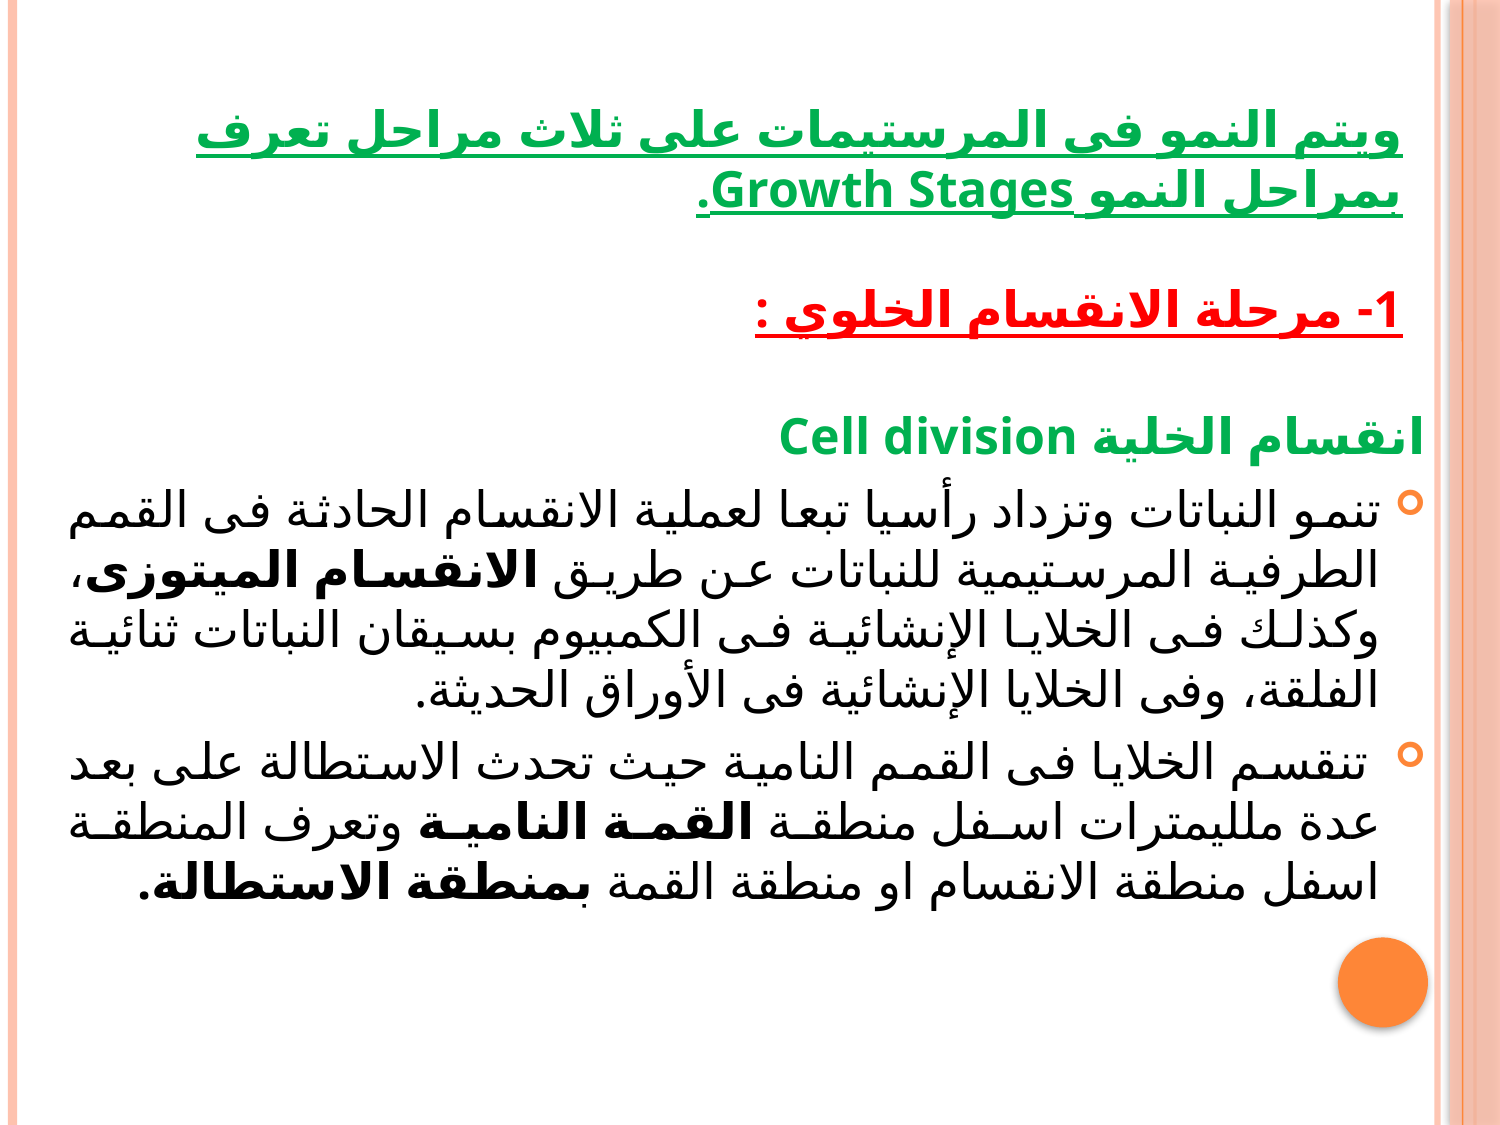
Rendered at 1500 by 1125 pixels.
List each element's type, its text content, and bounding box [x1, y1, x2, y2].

text_box ویتم النمو فى المرستیمات على ثلاث مراحل تعرف بمراحل النمو Growth Stages. 1- مرحلة الانقسام الخلوي : [0, 89, 1418, 585]
text_box انقسام الخلية Cell division تنمو النباتات وتزداد رأسیا تبعا لعملیة الانقسام الحادثة فى القمم الطرفیة المرستیمیة للنباتات عن طریق الانقسام المیتوزى، وكذلك فى الخلایا الإنشائیة فى الكمبیوم بسیقان النباتات ثنائیة الفلقة، وفى الخلایا الإنشائیة فى الأوراق الحدیثة. تنقسم الخلایا فى القمم النامیة حيث تحدث الاستطالة على بعد عدة مللیمترات اسفل منطقة القمة النامیة وتعرف المنطقة اسفل منطقة الانقسام او منطقة القمة بمنطقة الاستطالة. [53, 397, 1441, 1125]
